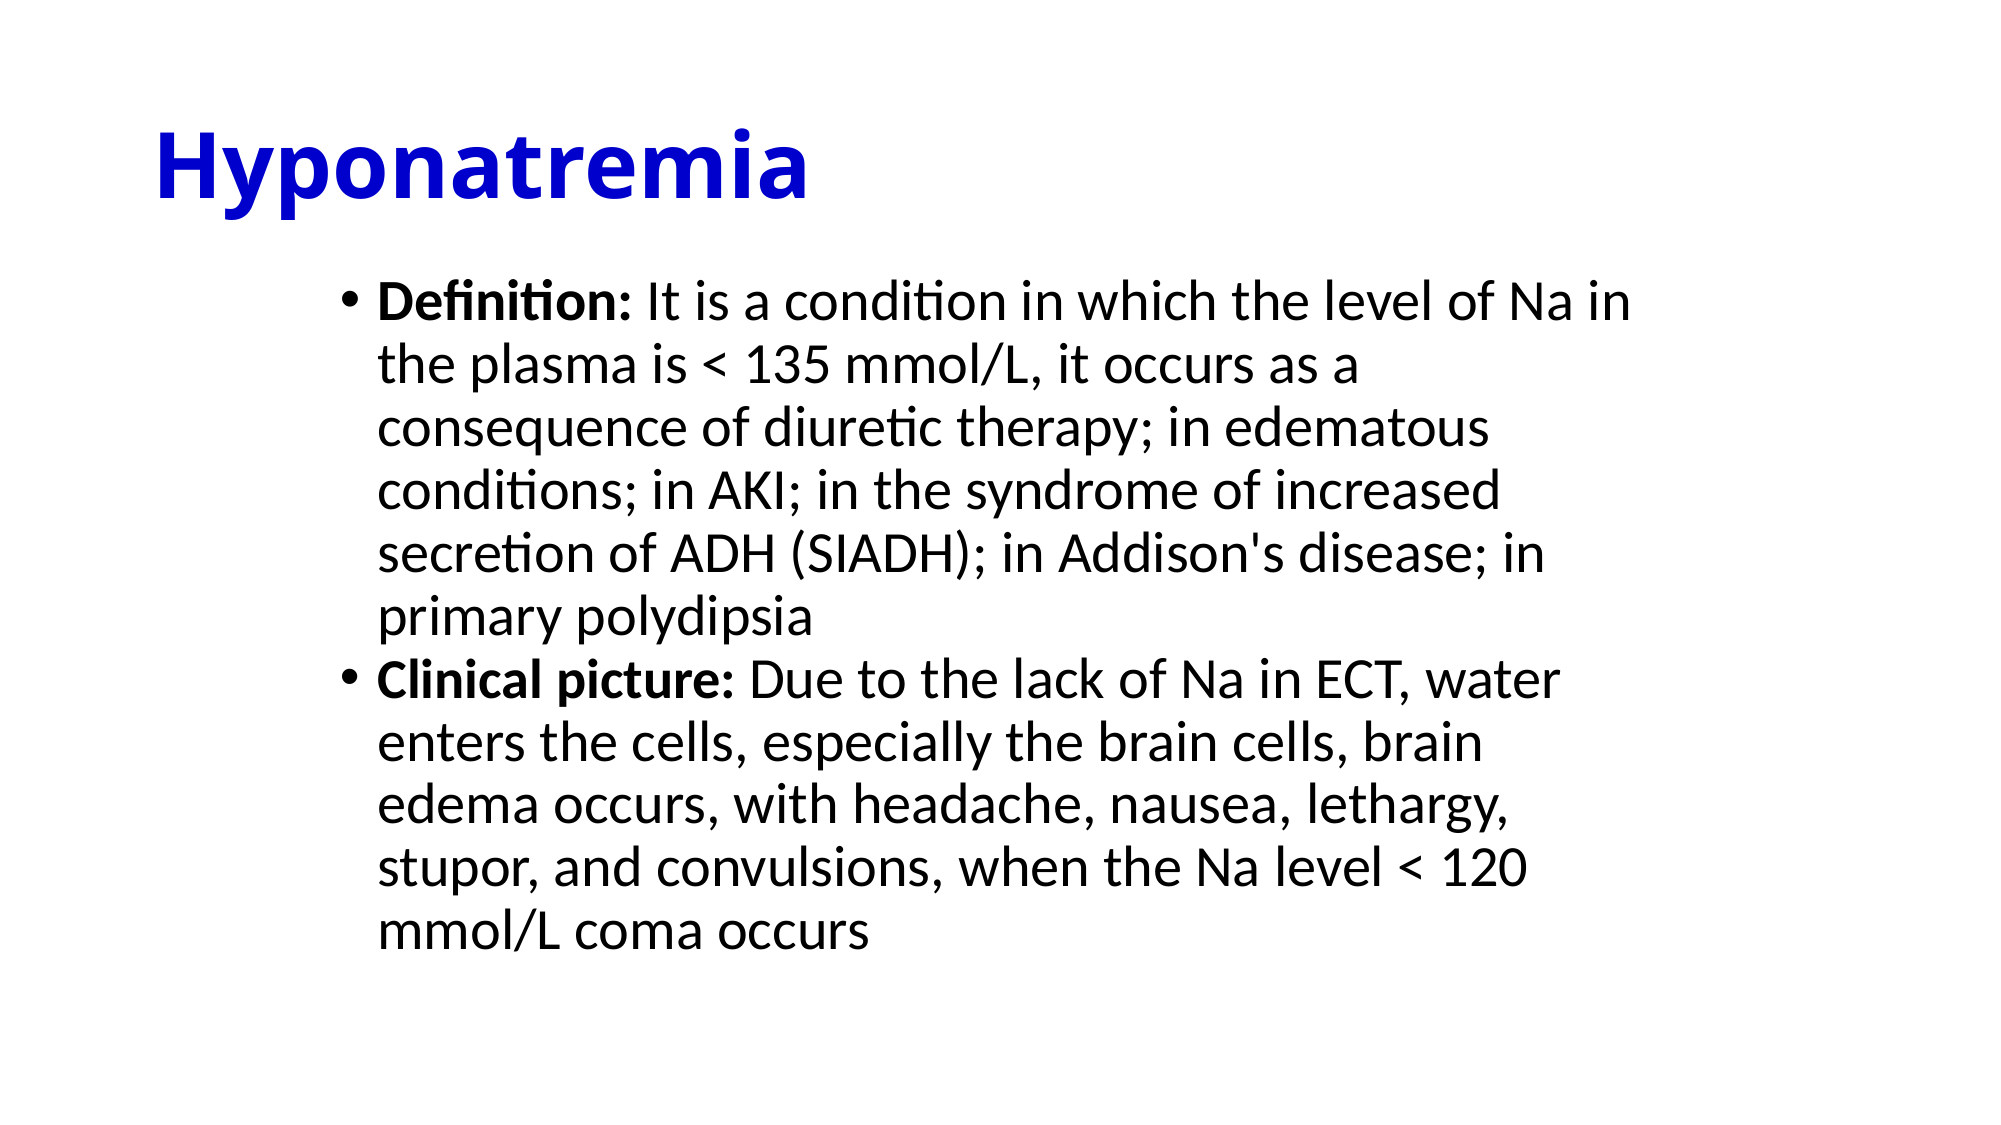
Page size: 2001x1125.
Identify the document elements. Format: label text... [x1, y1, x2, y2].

list Definition: It is a condition in which the level of Na in the plasma is < 135 mmol/L, it occurs as a consequence of diuretic therapy; in edematous conditions; in AKI; in the syndrome of increased secretion of ADH (SIADH); in Addison's disease; in primary polydipsia Clinical picture: Due to the lack of Na in ECT, water enters the cells, especially the brain cells, brain edema occurs, with headache, nausea, lethargy, stupor, and convulsions, when the Na level < 120 mmol/L coma occurs [324, 262, 1675, 1047]
title Hyponatremia [137, 59, 1863, 278]
